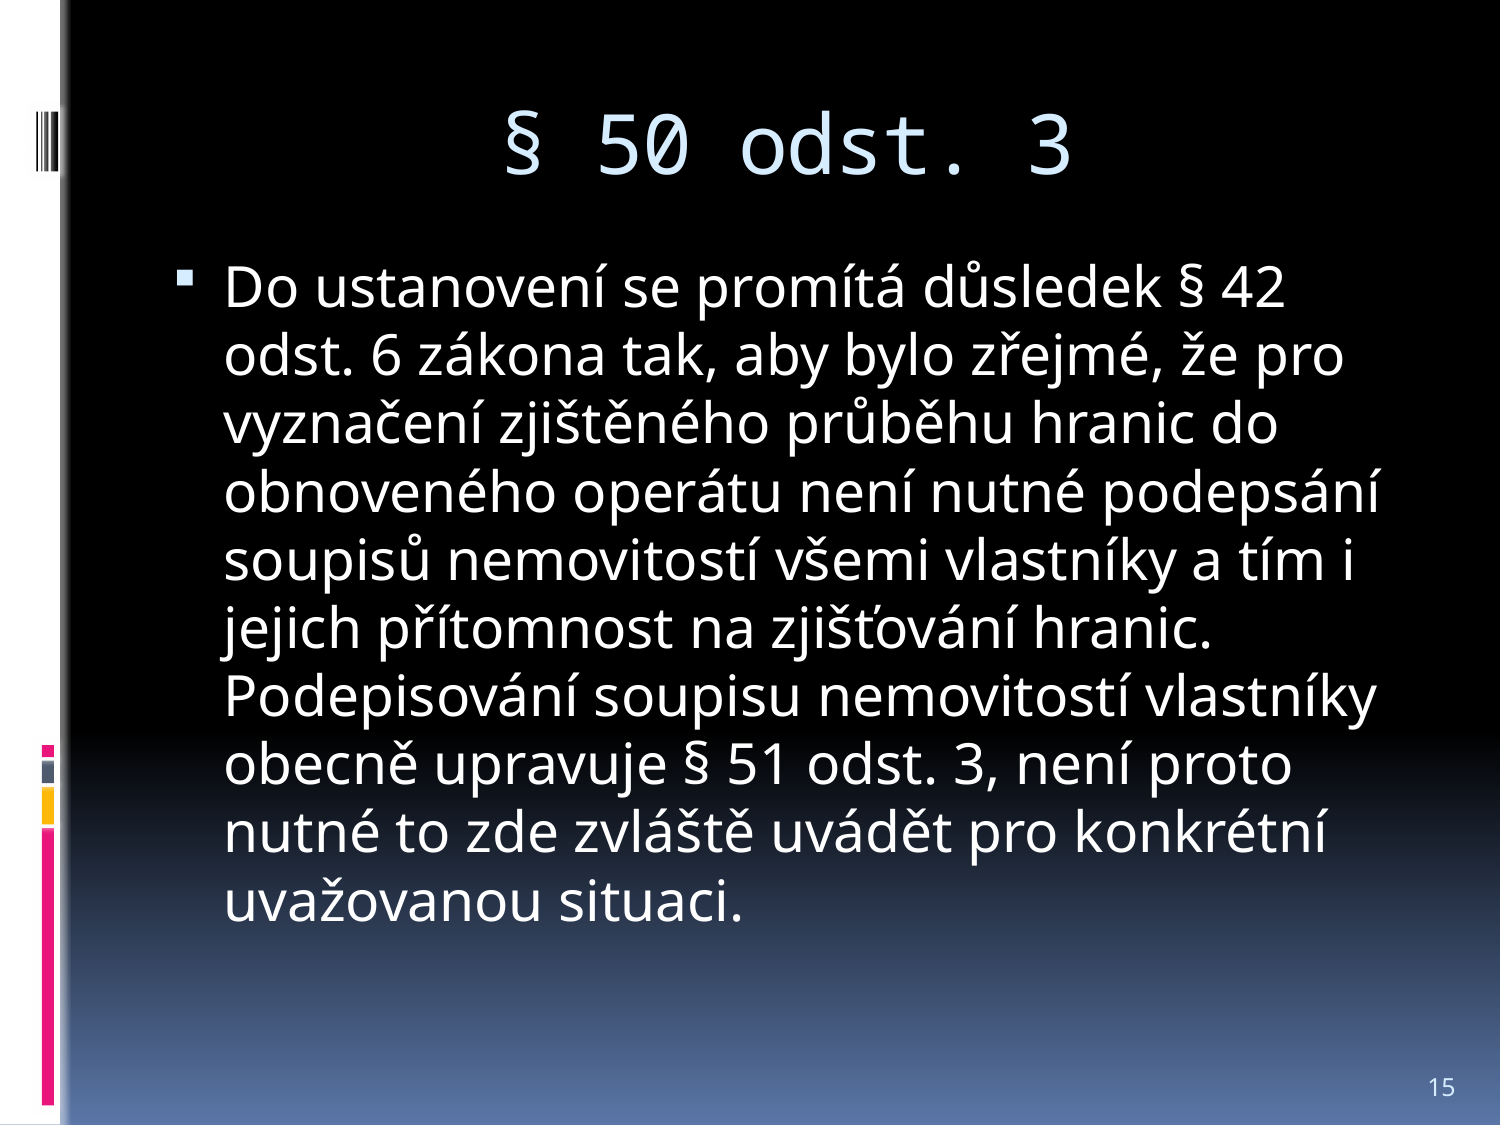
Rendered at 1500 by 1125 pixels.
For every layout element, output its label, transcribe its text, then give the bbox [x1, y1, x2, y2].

title § 50 odst. 3 [150, 83, 1425, 234]
list Do ustanovení se promítá důsledek § 42 odst. 6 zákona tak, aby bylo zřejmé, že pro vyznačení zjištěného průběhu hranic do obnoveného operátu není nutné podepsání soupisů nemovitostí všemi vlastníky a tím i jejich přítomnost na zjišťování hranic. Podepisování soupisu nemovitostí vlastníky obecně upravuje § 51 odst. 3, není proto nutné to zde zvláště uvádět pro konkrétní uvažovanou situaci. [147, 243, 1423, 949]
slide_number 15 [1412, 1052, 1488, 1113]
